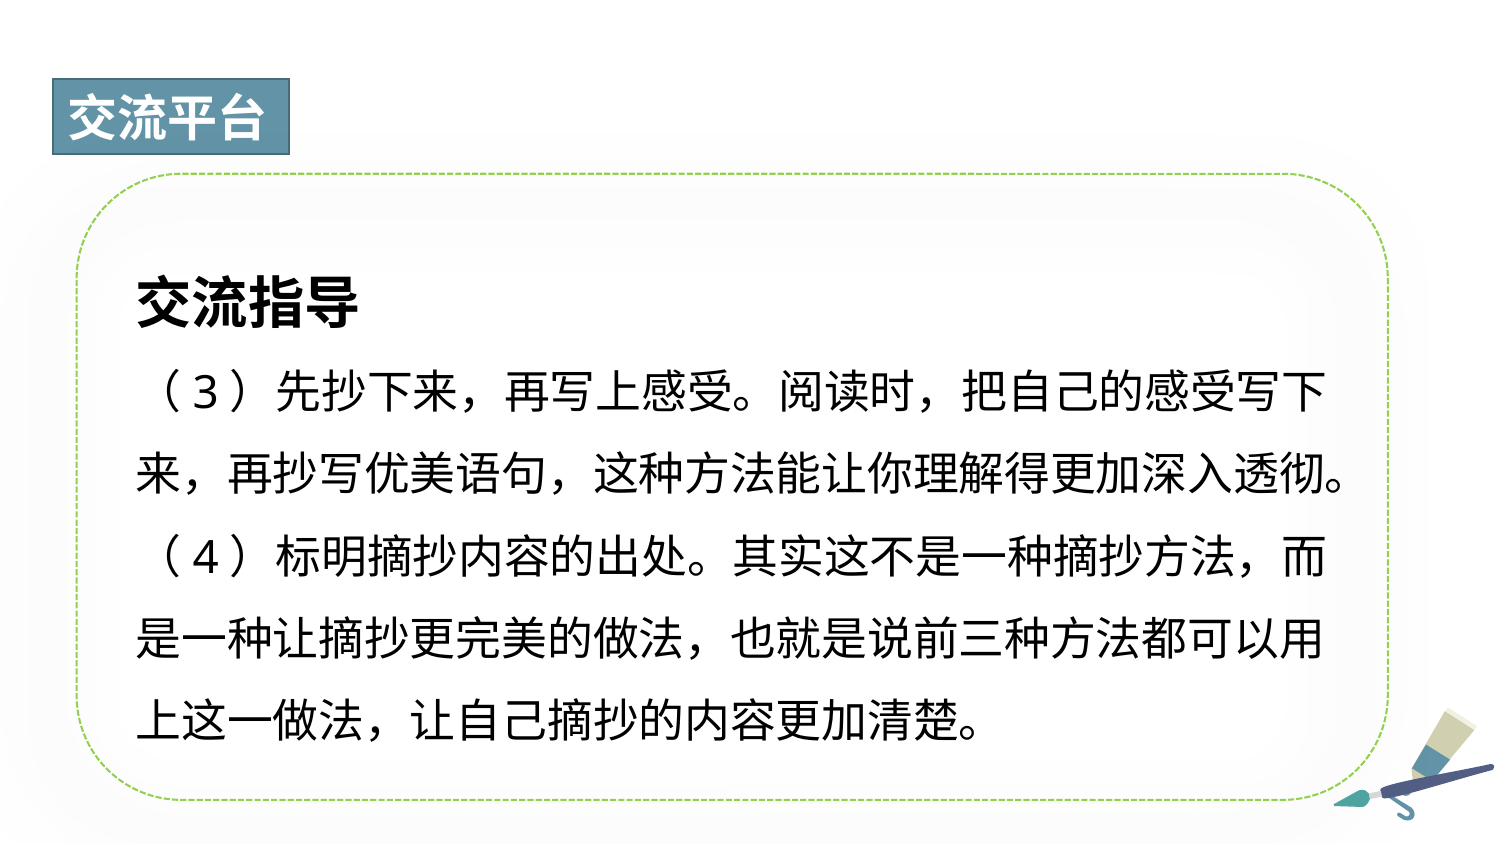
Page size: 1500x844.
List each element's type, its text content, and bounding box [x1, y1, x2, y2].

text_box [1358, 708, 1481, 844]
text_box 交流平台 [52, 78, 290, 155]
text_box [75, 172, 1389, 801]
